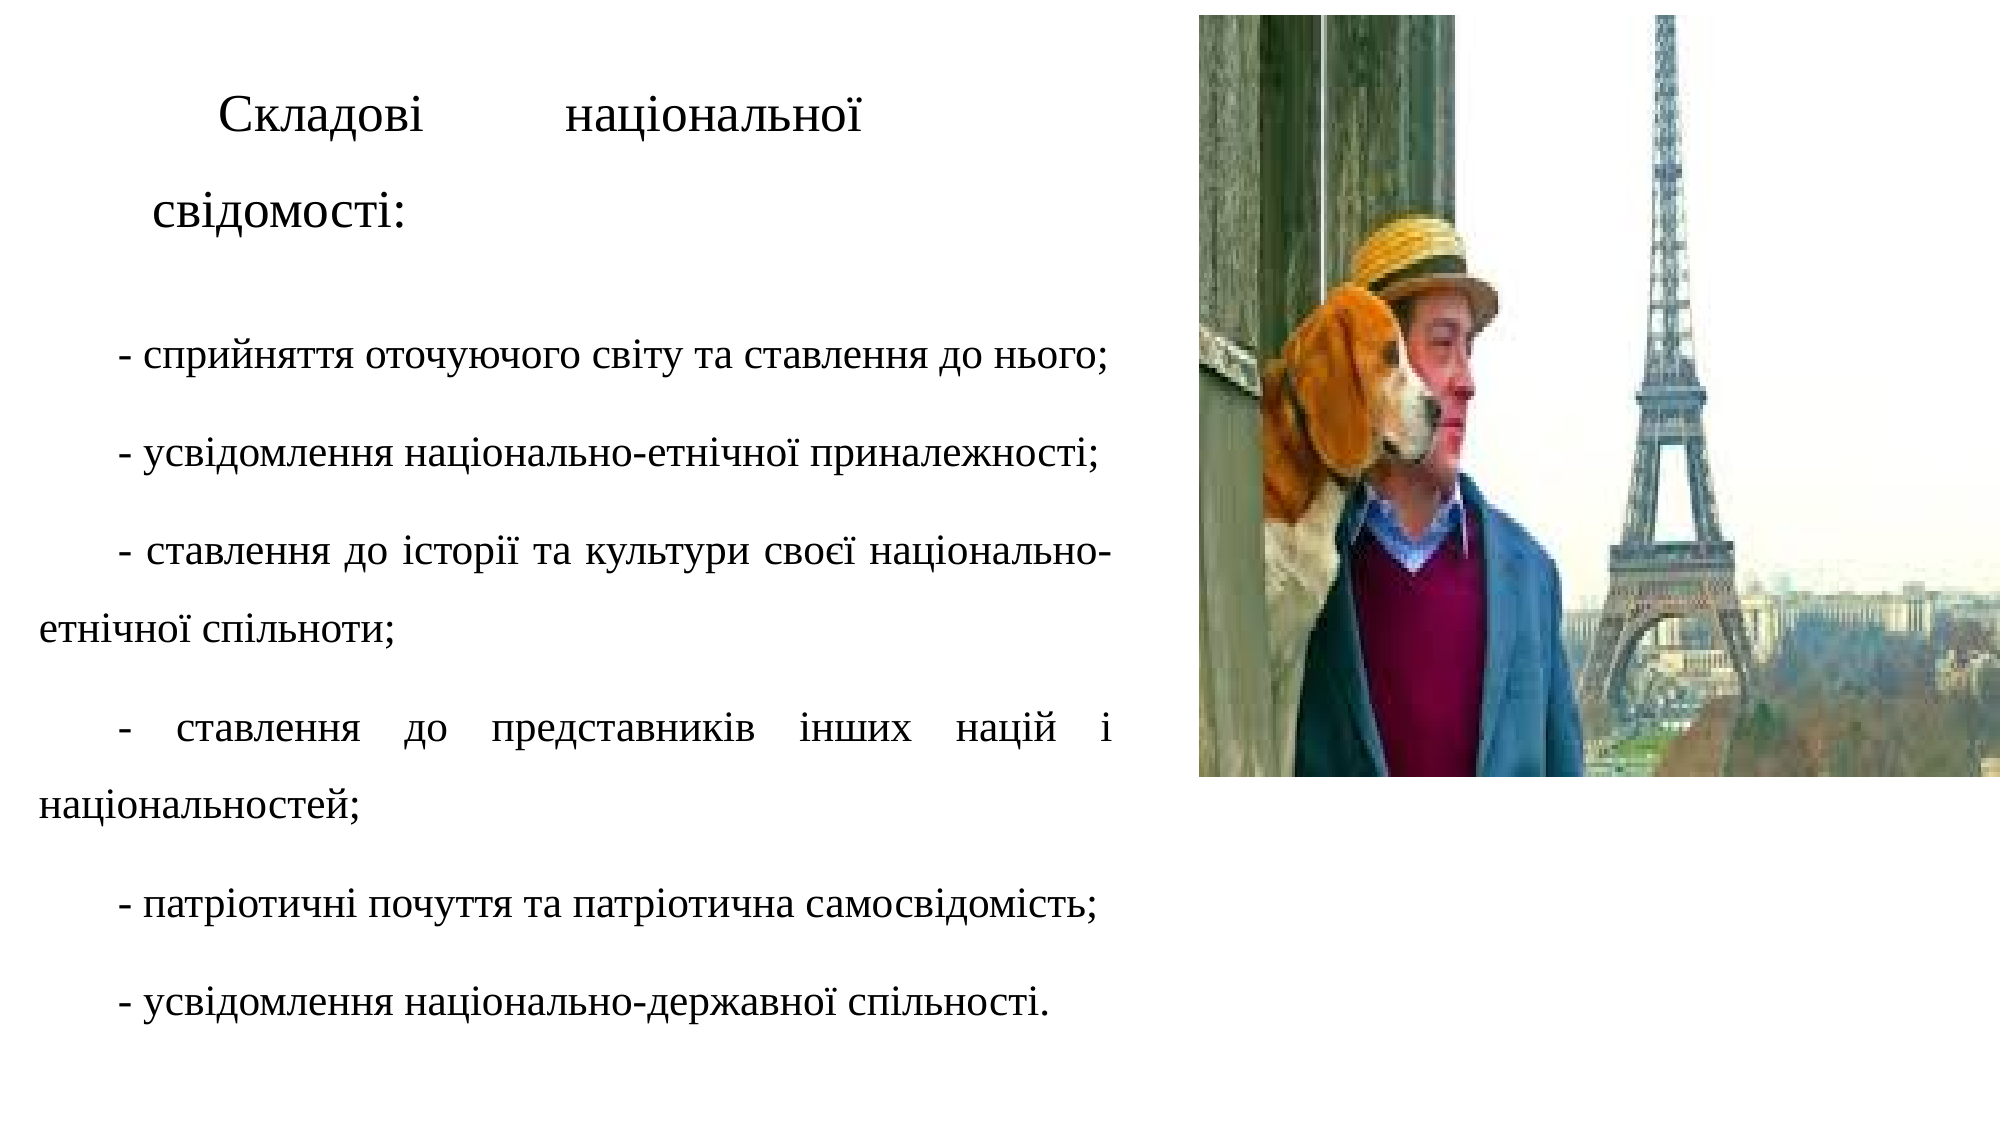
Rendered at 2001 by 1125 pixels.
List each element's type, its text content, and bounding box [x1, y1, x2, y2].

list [1199, 15, 2000, 777]
list - сприйняття оточуючого світу та ставлення до нього; - усвідомлення національно-етнічної приналежності; - ставлення до історії та культури своєї національно-етнічної спільноти; - ставлення до представників інших націй і національностей; - патріотичні почуття та патріотична самосвідомість; - усвідомлення національно-державної спільності. [23, 291, 1129, 1066]
title Складові національної свідомості: [137, 36, 879, 246]
